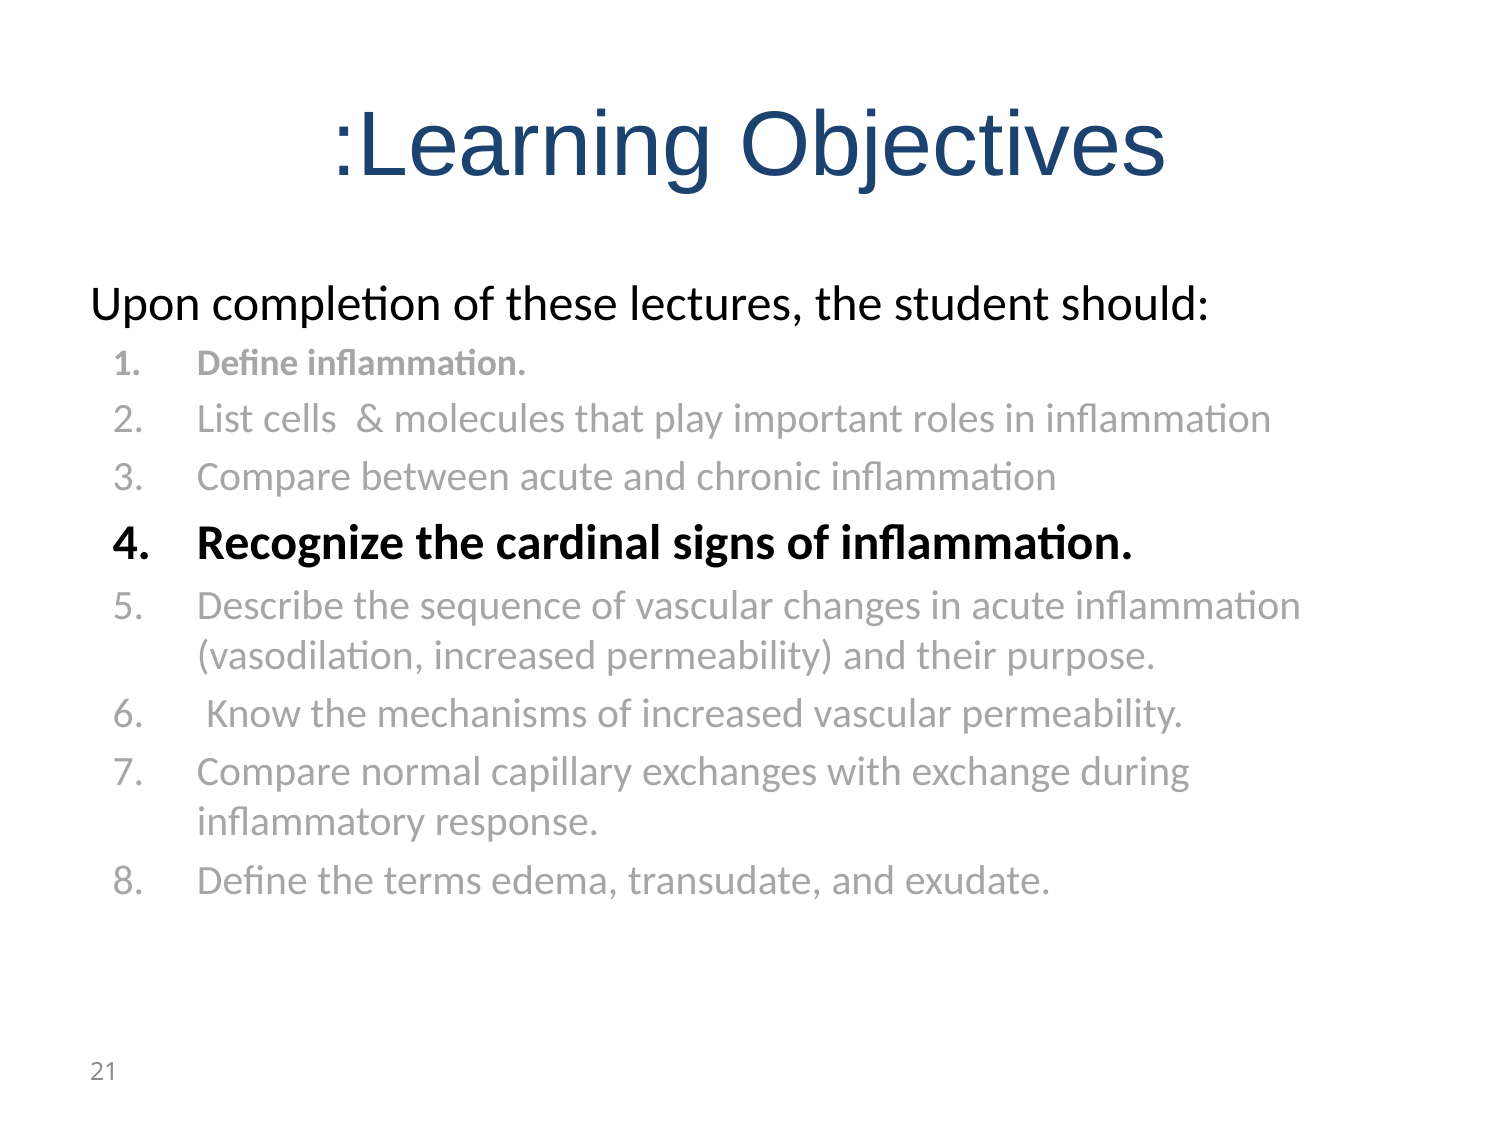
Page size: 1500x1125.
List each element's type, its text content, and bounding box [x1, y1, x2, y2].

list Upon completion of these lectures, the student should: Define inflammation. List cells & molecules that play important roles in inflammation Compare between acute and chronic inflammation Recognize the cardinal signs of inflammation. Describe the sequence of vascular changes in acute inflammation (vasodilation, increased permeability) and their purpose. Know the mechanisms of increased vascular permeability. Compare normal capillary exchanges with exchange during inflammatory response. Define the terms edema, transudate, and exudate. [75, 262, 1425, 1005]
slide_number 21 [75, 1042, 425, 1103]
title Learning Objectives: [75, 45, 1425, 233]
